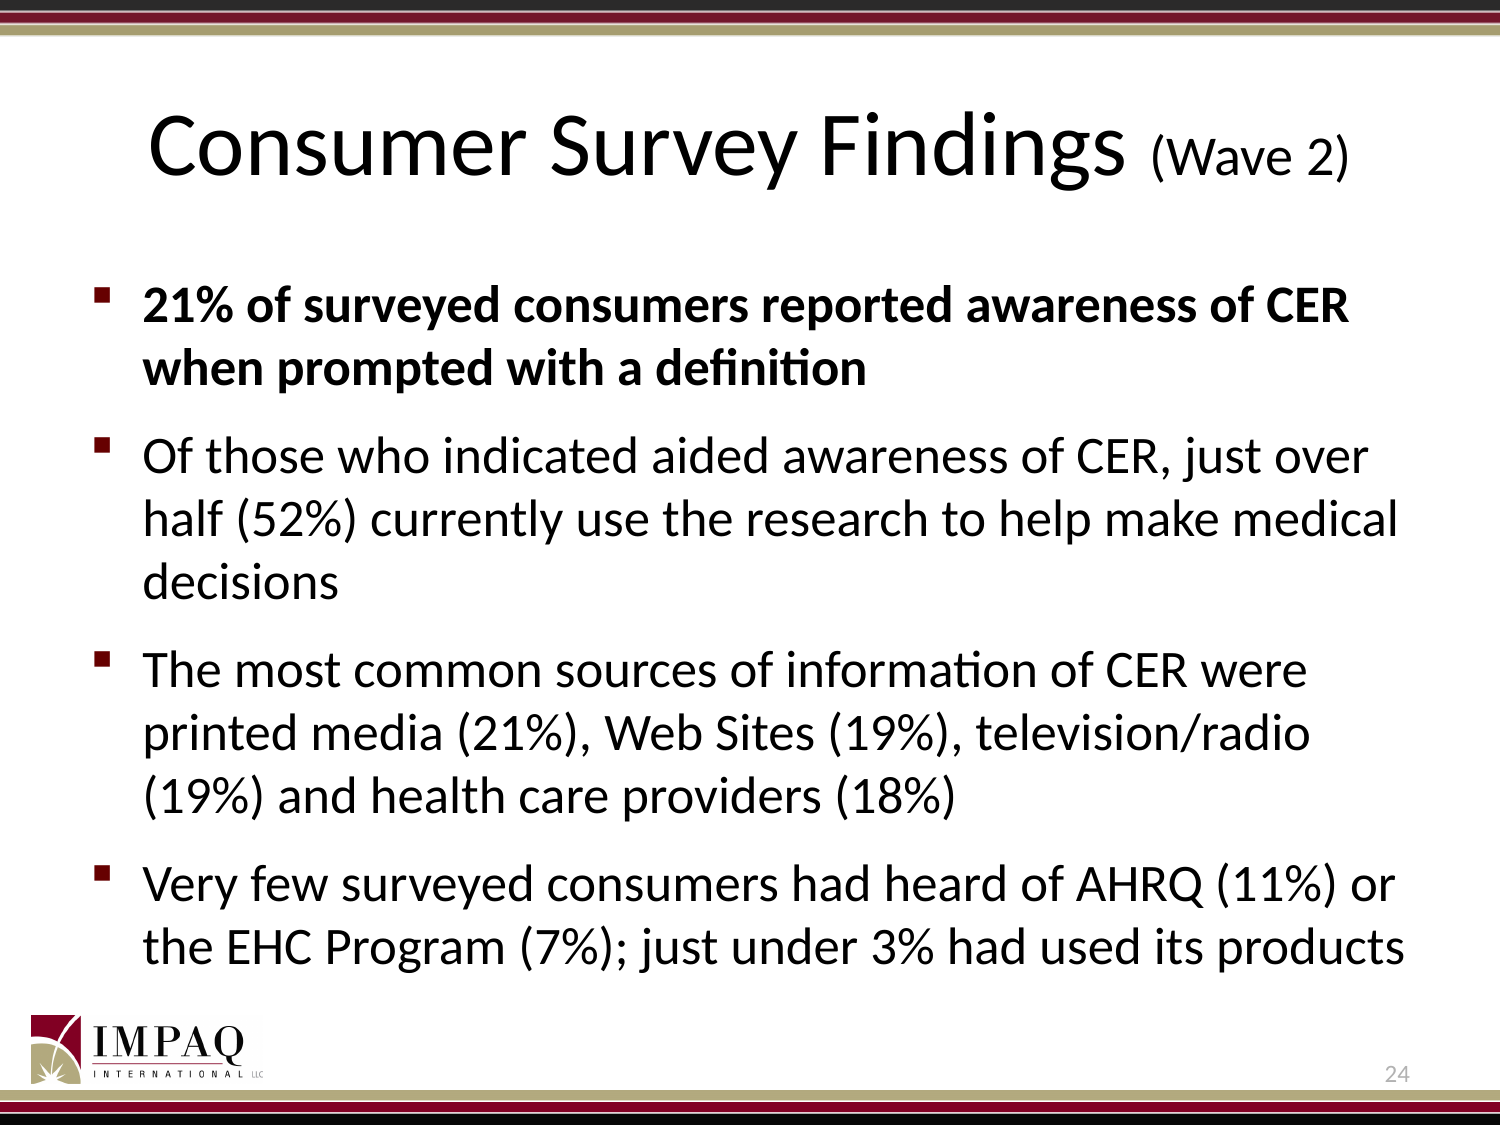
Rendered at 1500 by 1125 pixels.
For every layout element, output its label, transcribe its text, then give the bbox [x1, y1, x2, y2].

picture [0, 0, 1500, 44]
slide_number 24 [1074, 1042, 1425, 1103]
list 21% of surveyed consumers reported awareness of CER when prompted with a definition Of those who indicated aided awareness of CER, just over half (52%) currently use the research to help make medical decisions The most common sources of information of CER were printed media (21%), Web Sites (19%), television/radio (19%) and health care providers (18%) Very few surveyed consumers had heard of AHRQ (11%) or the EHC Program (7%); just under 3% had used its products [75, 262, 1425, 1013]
picture [0, 1090, 1500, 1125]
picture [31, 1015, 263, 1084]
title Consumer Survey Findings (Wave 2) [75, 45, 1425, 233]
